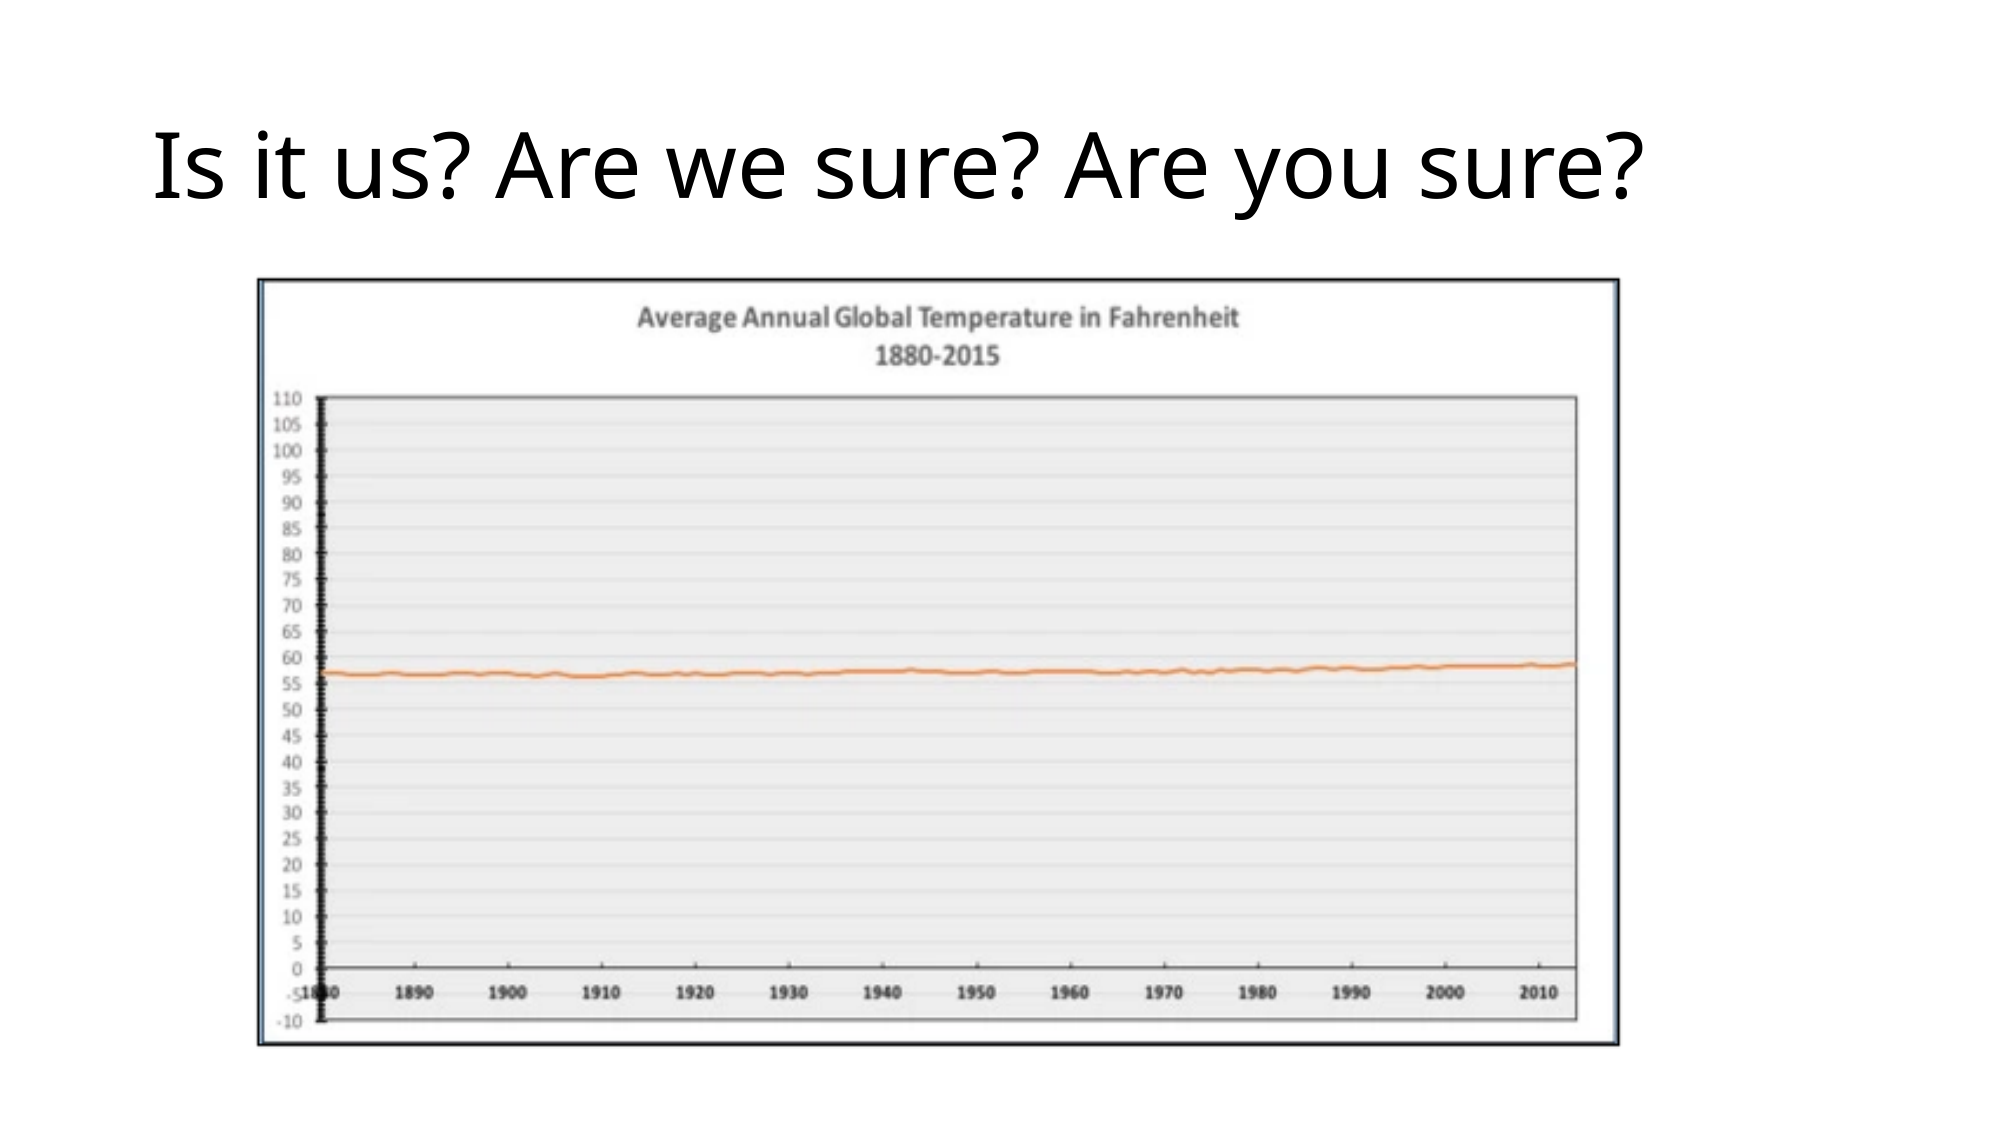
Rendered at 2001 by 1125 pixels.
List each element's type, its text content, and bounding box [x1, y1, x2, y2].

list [239, 253, 1651, 1075]
title Is it us? Are we sure? Are you sure? [137, 59, 1863, 278]
